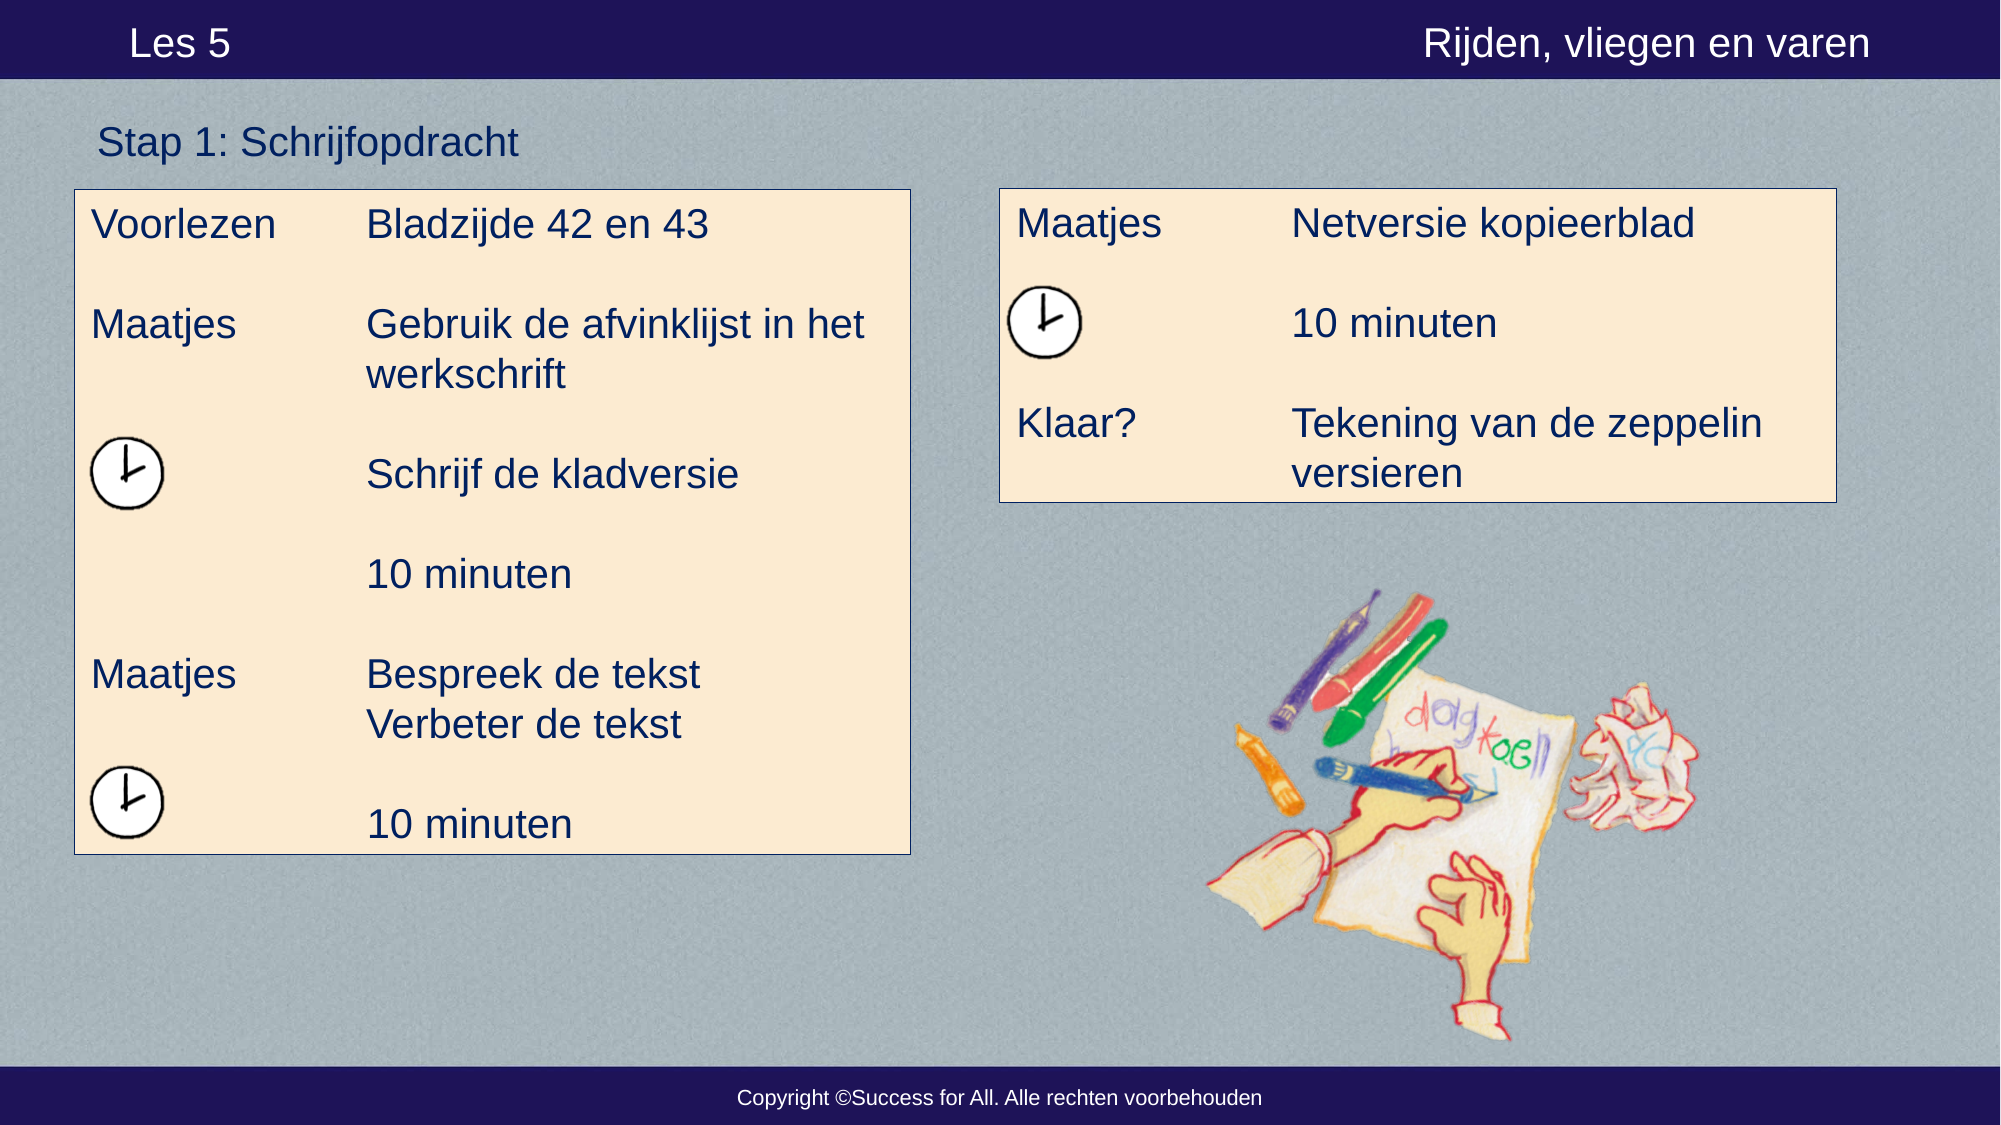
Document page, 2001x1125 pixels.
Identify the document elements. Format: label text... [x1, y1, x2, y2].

text_box Les 5 [114, 8, 354, 73]
text_box Maatjes Netversie kopieerblad 10 minuten Klaar? Tekening van de zeppelin versieren [999, 188, 1837, 503]
text_box Rijden, vliegen en varen [999, 8, 1886, 123]
picture [0, 0, 2001, 1125]
text_box Stap 1: Schrijfopdracht [82, 107, 875, 173]
text_box Voorlezen Bladzijde 42 en 43 Maatjes Gebruik de afvinklijst in het werkschrift Schrijf de kladversie 10 minuten Maatjes Bespreek de tekst Verbeter de tekst 10 minuten [74, 189, 911, 855]
text_box Copyright ©Success for All. Alle rechten voorbehouden [0, 1075, 2000, 1125]
